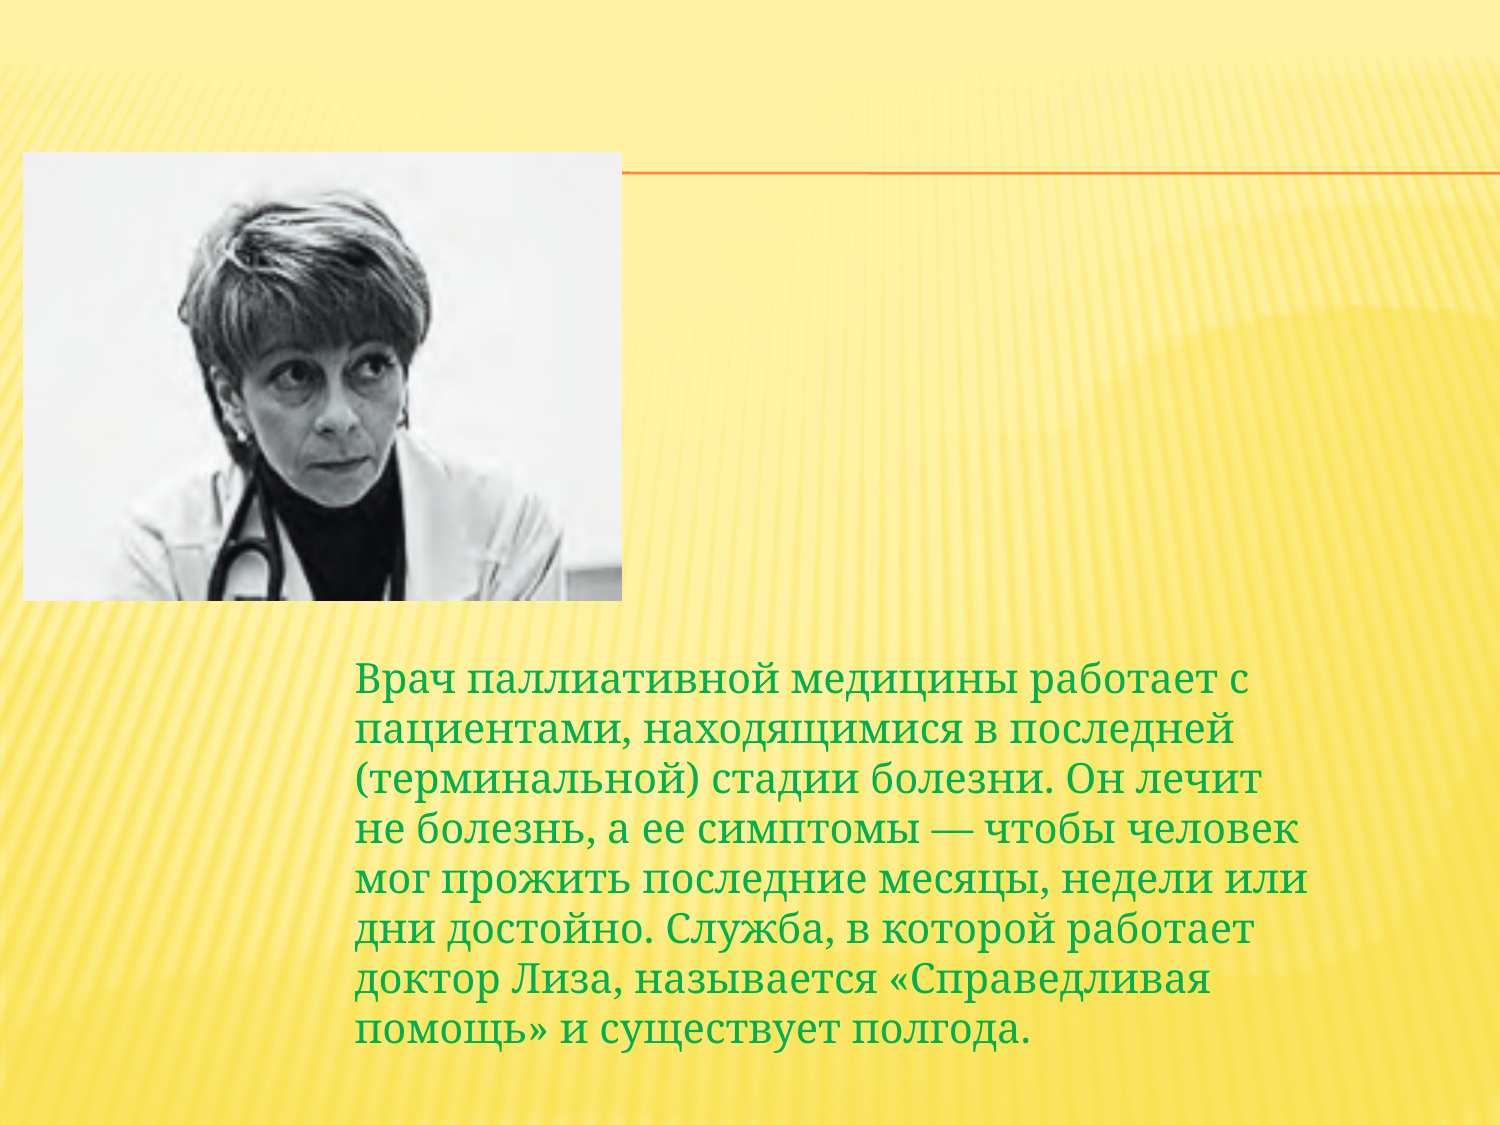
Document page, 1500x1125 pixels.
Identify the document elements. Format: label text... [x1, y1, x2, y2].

picture [23, 151, 622, 601]
text_box Врач паллиативной медицины работает с пациентами, находящимися в последней (терминальной) стадии болезни. Он лечит не болезнь, а ее симптомы — чтобы человек мог прожить последние месяцы, недели или дни достойно. Служба, в которой работает доктор Лиза, называется «Справедливая помощь» и существует полгода. [339, 644, 1325, 1060]
